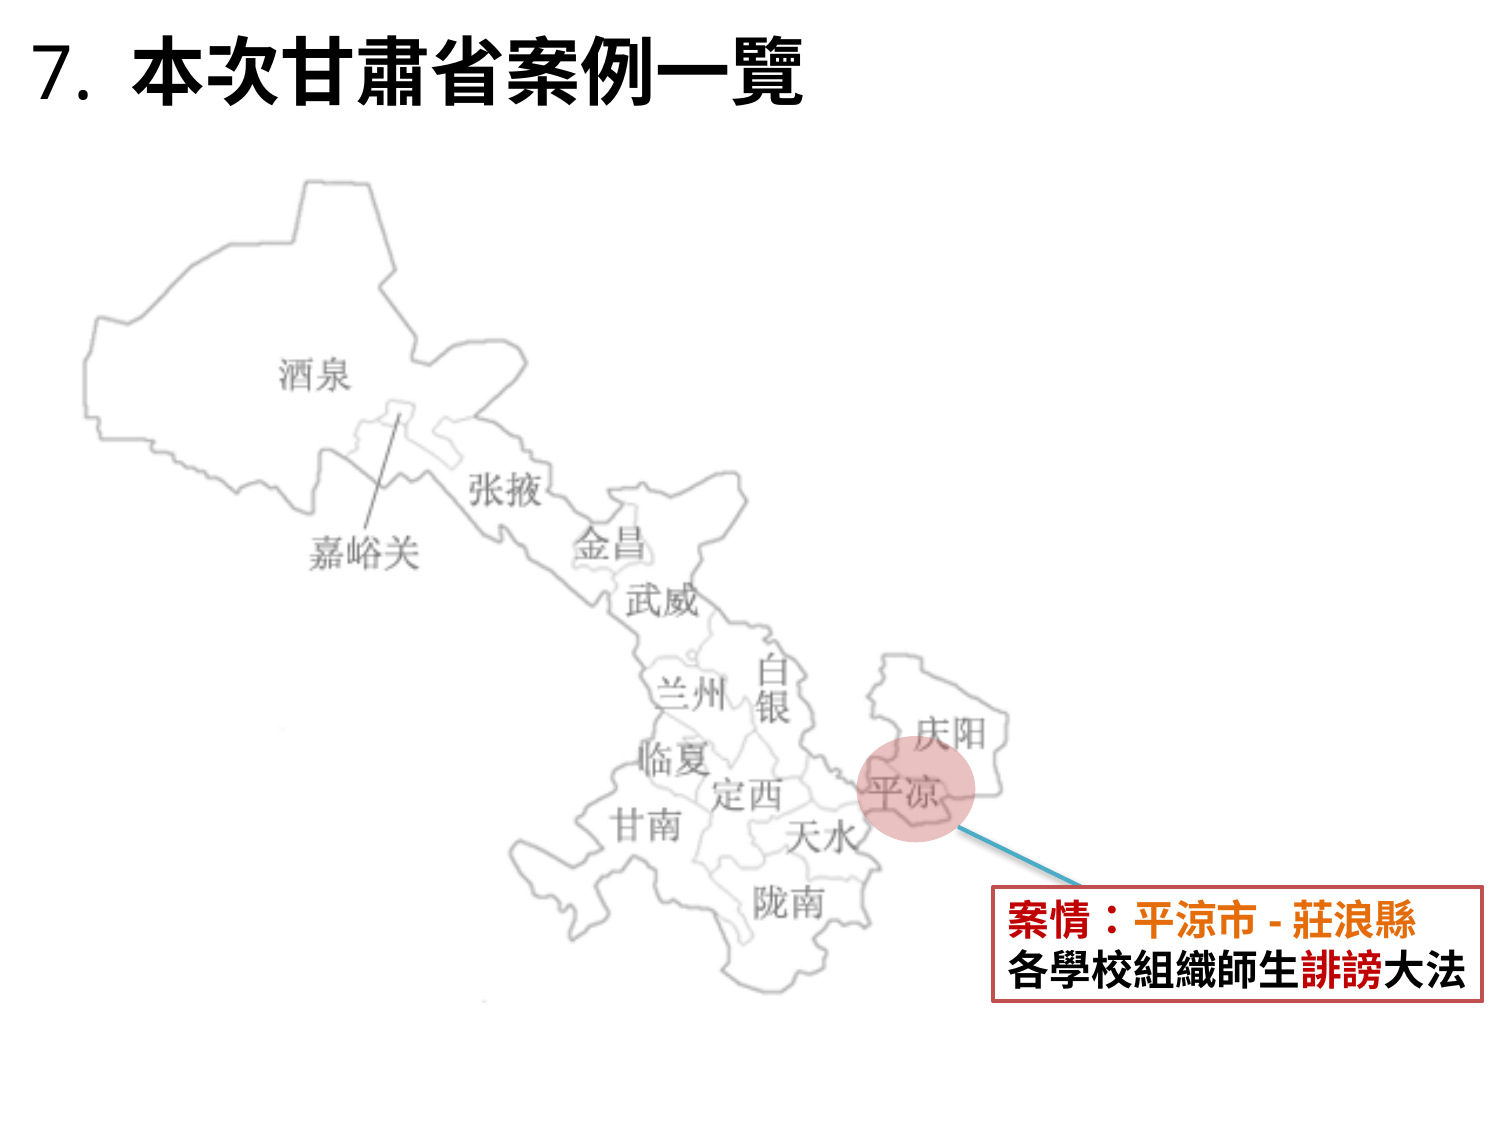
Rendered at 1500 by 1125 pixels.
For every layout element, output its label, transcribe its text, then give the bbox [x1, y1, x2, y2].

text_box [957, 826, 1081, 887]
text_box 案情：平涼市-莊浪縣 各學校組織師生誹謗大法 [1018, 885, 1484, 1003]
picture [76, 175, 1015, 1004]
text_box 7. 本次甘肅省案例一覽 [22, 17, 814, 122]
